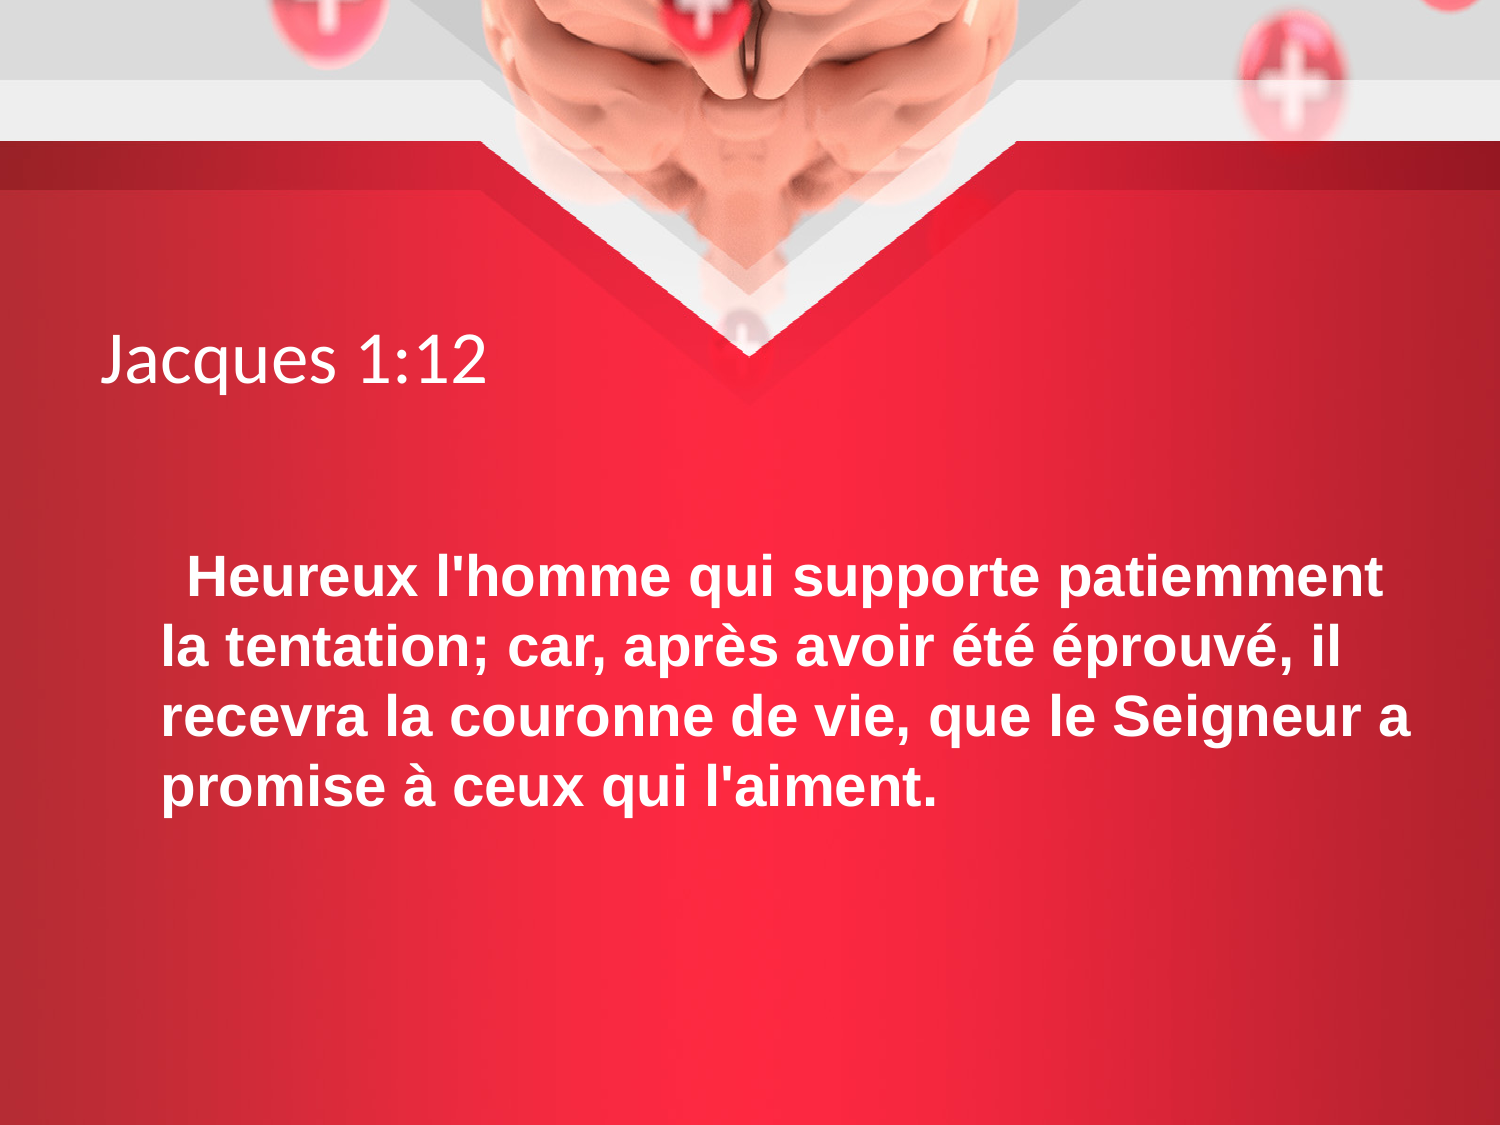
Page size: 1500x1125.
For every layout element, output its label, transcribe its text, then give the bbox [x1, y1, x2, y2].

title Jacques 1:12 [85, 269, 1441, 437]
picture [0, 0, 1500, 1125]
text_box Heureux l'homme qui supporte patiemment la tentation; car, après avoir été éprouvé, il recevra la couronne de vie, que le Seigneur a promise à ceux qui l'aiment. [145, 531, 1459, 826]
